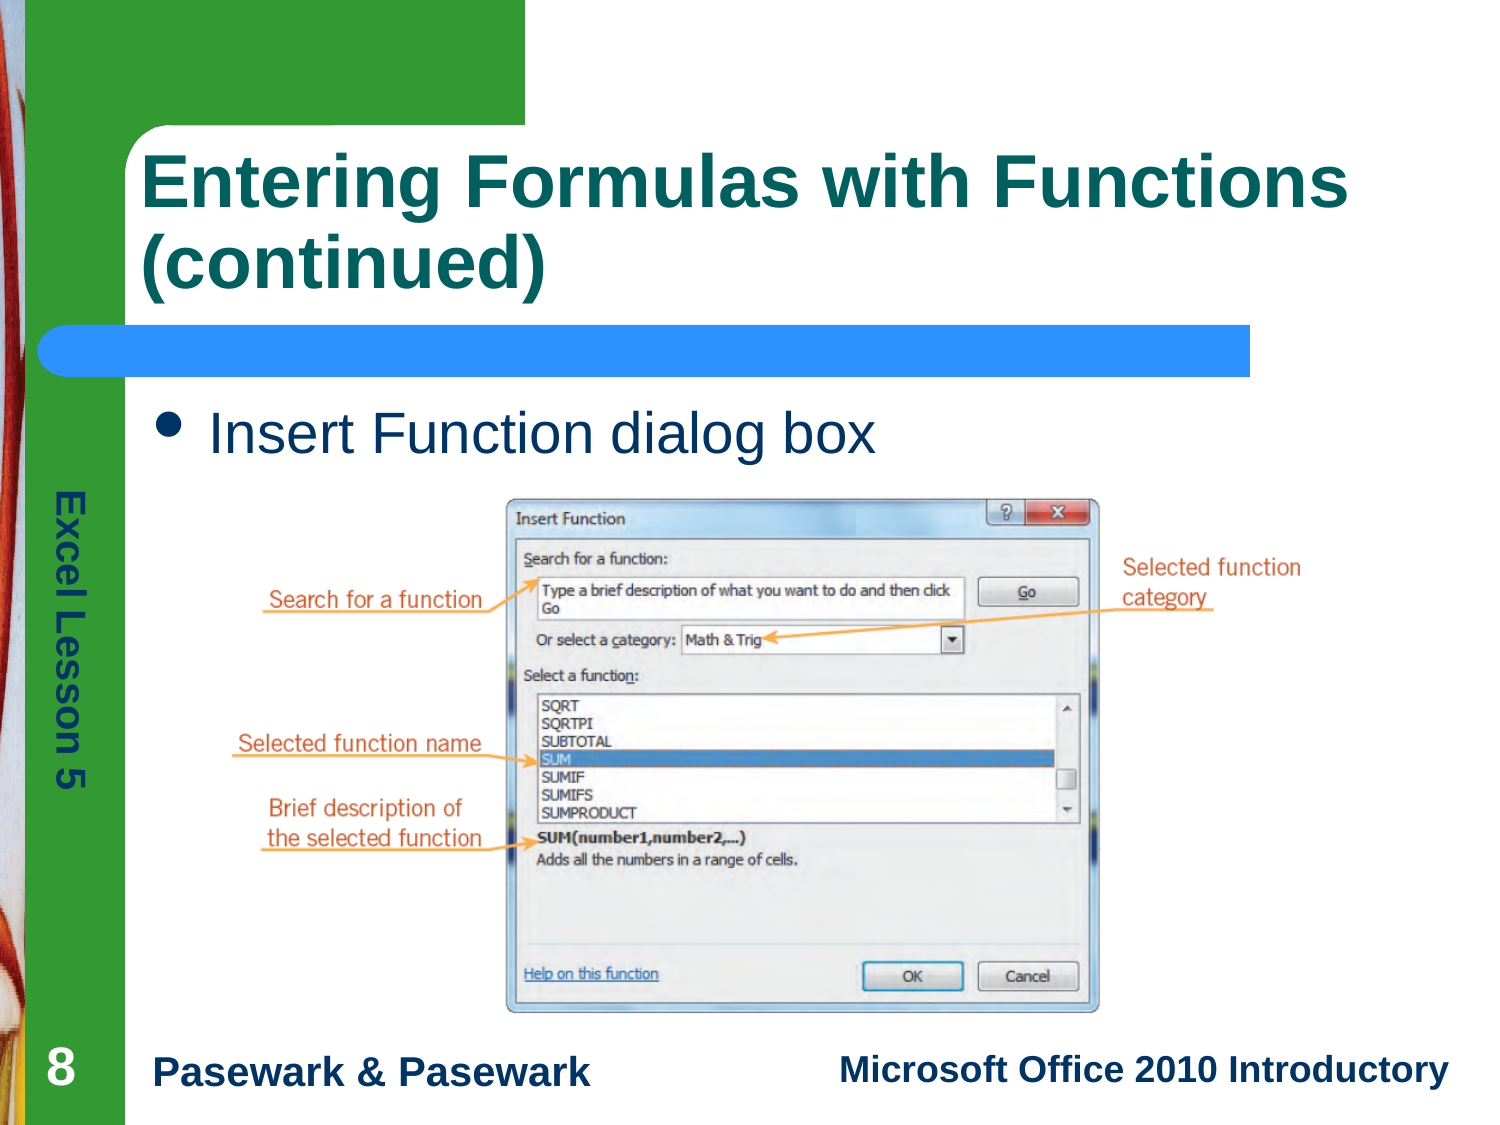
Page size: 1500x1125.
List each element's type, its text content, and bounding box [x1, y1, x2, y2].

title Entering Formulas with Functions (continued) [124, 124, 1426, 313]
list Insert Function dialog box [137, 387, 1400, 999]
picture [224, 487, 1306, 1020]
picture [0, 0, 25, 1125]
slide_number 8 [13, 1023, 111, 1105]
